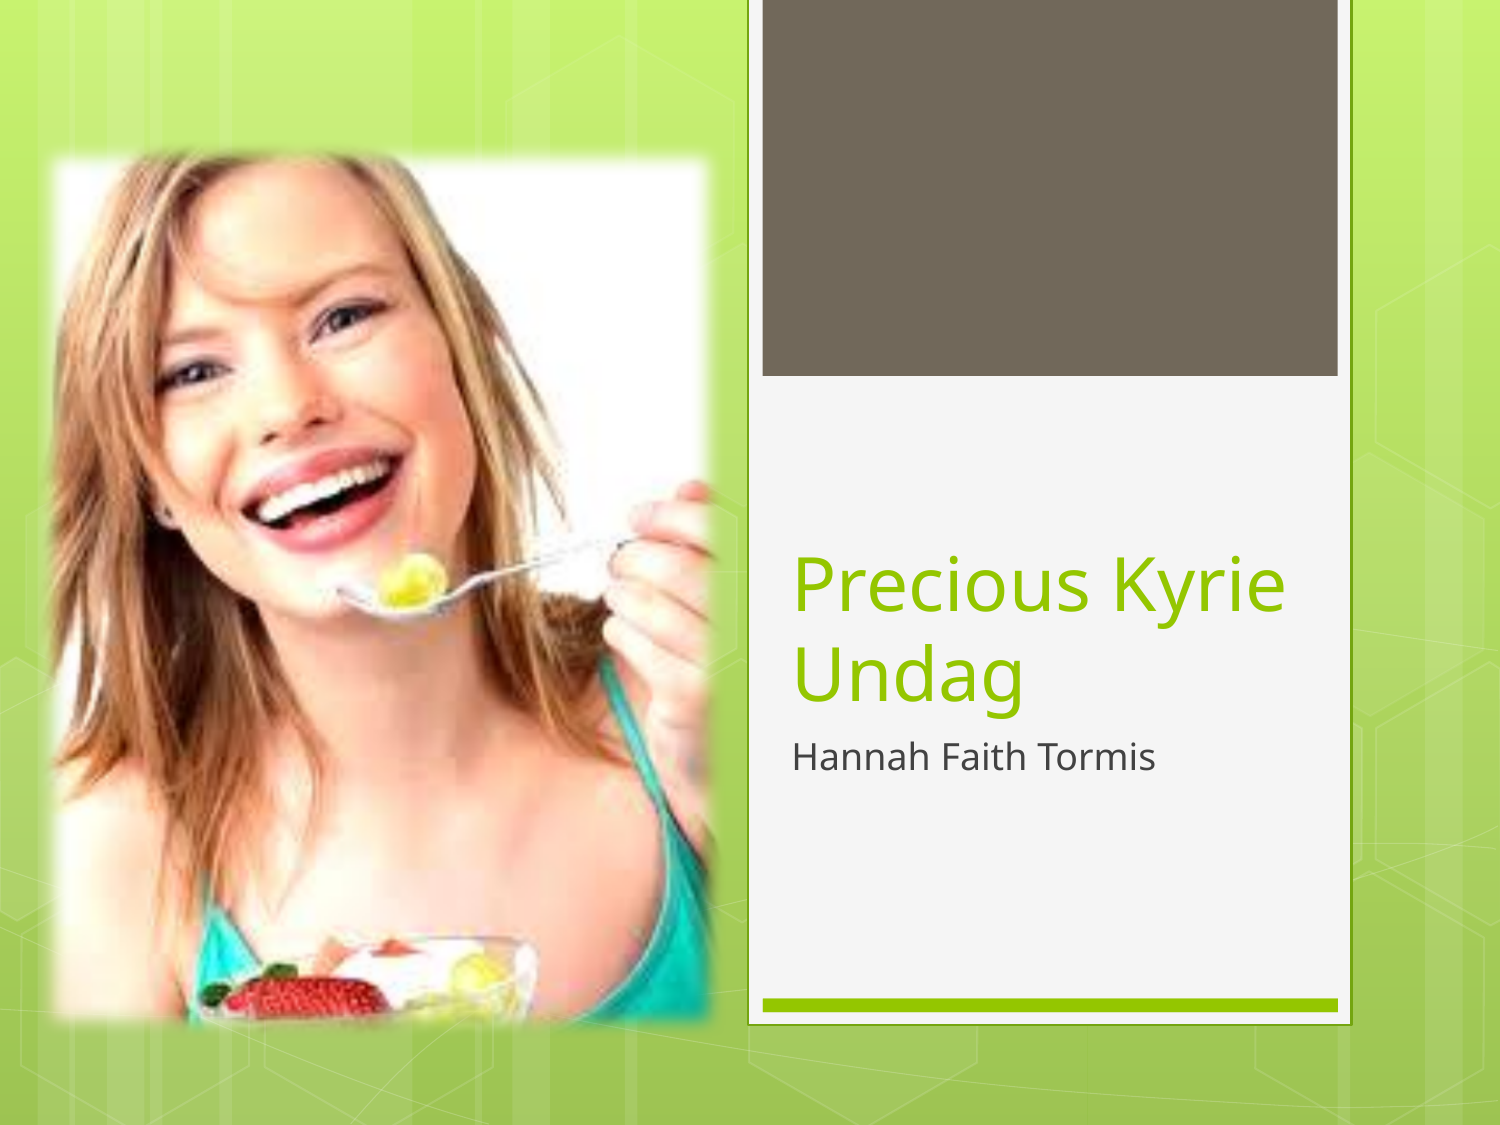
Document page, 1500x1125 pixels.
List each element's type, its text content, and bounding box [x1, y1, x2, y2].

subtitle Hannah Faith Tormis [776, 725, 1320, 933]
title Precious Kyrie Undag [776, 444, 1320, 724]
picture [34, 140, 726, 1038]
